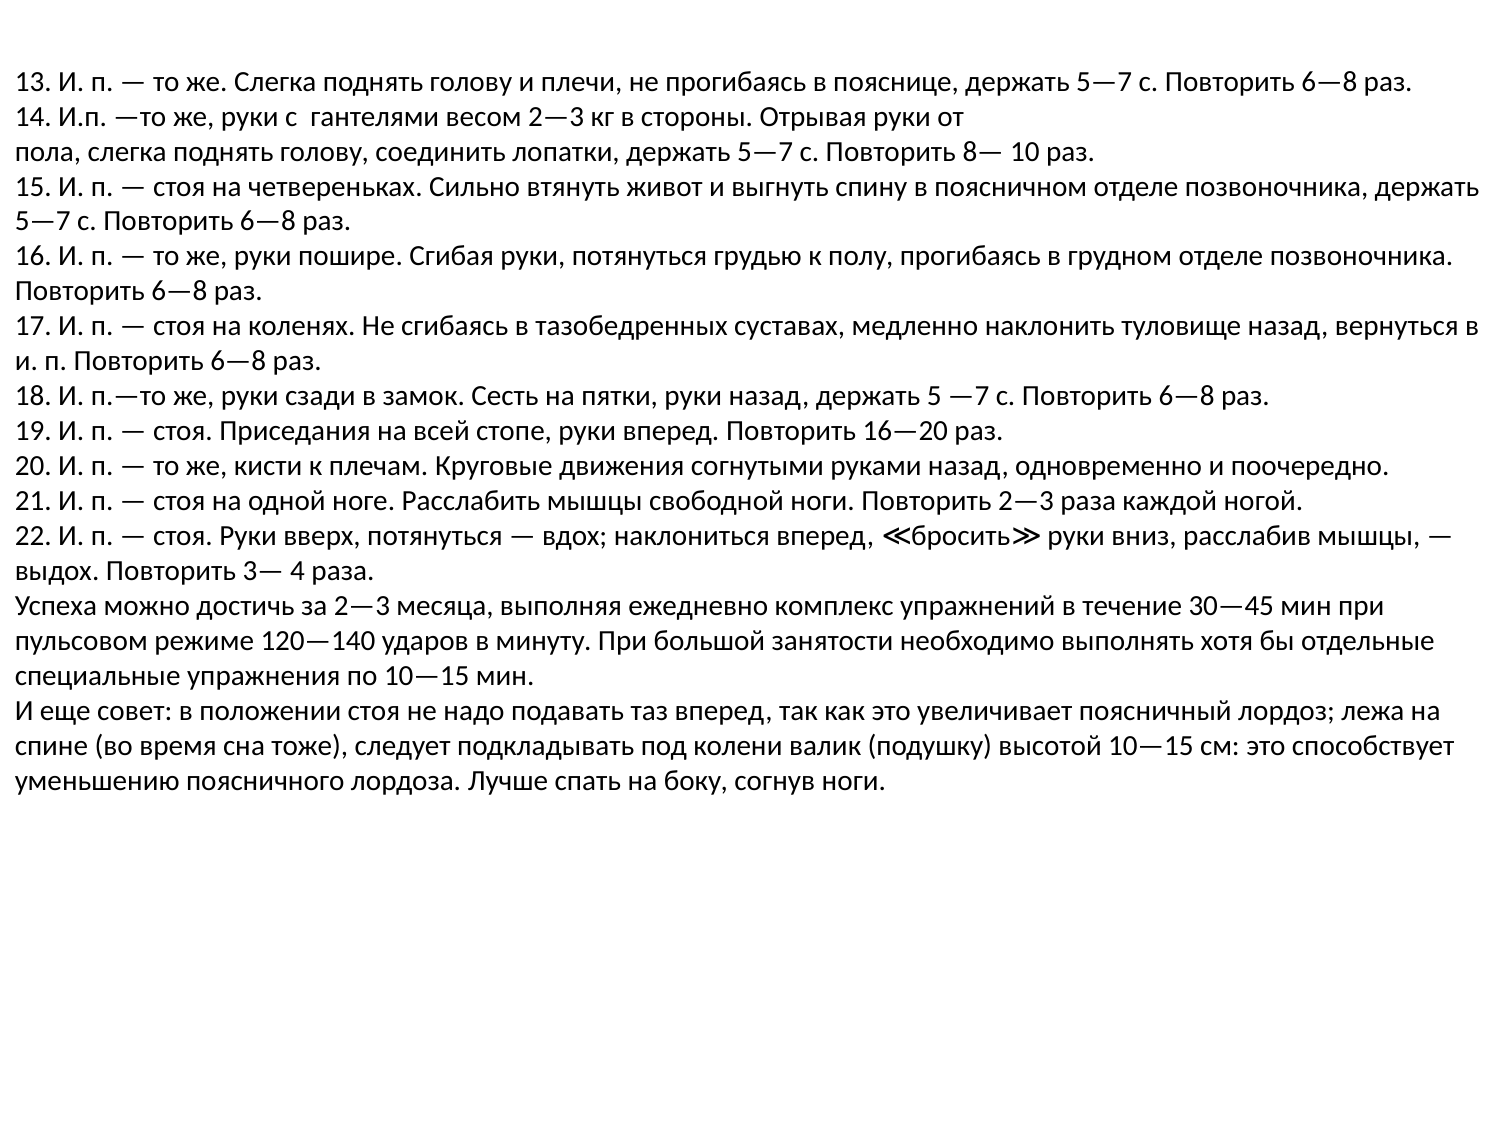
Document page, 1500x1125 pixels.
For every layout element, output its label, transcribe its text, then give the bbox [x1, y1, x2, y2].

text_box 13. И. п. — то же. Слегка поднять голову и плечи, не прогибаясь в пояснице, держать 5—7 с. Повторить 6—8 раз. 14. И.п. —то же, руки с гантелями весом 2—3 кг в стороны. Отрывая руки от пола, слегка поднять голову, соединить лопатки, держать 5—7 с. Повторить 8— 10 раз. 15. И. п. — стоя на четвереньках. Сильно втянуть живот и выгнуть спину в поясничном отделе позвоночника, держать 5—7 с. Повторить 6—8 раз. 16. И. п. — то же, руки пошире. Сгибая руки, потянуться грудью к полу, прогибаясь в грудном отделе позвоночника. Повторить 6—8 раз. 17. И. п. — стоя на коленях. Не сгибаясь в тазобедренных суставах, медленно наклонить туловище назад, вернуться в и. п. Повторить 6—8 раз. 18. И. п.—то же, руки сзади в замок. Сесть на пятки, руки назад, держать 5 —7 с. Повторить 6—8 раз. 19. И. п. — стоя. Приседания на всей стопе, руки вперед. Повторить 16—20 раз. 20. И. п. — то же, кисти к плечам. Круговые движения согнутыми руками назад, одновременно и поочередно. 21. И. п. — стоя на одной ноге. Расслабить мышцы свободной ноги. Повторить 2—3 раза каждой ногой. 22. И. п. — стоя. Руки вверх, потянуться — вдох; наклониться вперед, ≪бросить≫ руки вниз, расслабив мышцы, — выдох. Повторить 3— 4 раза. Успеха можно достичь за 2—3 месяца, выполняя ежедневно комплекс упражнений в течение 30—45 мин при пульсовом режиме 120—140 ударов в минуту. При большой занятости необходимо выполнять хотя бы отдельные специальные упражнения по 10—15 мин. И еще совет: в положении стоя не надо подавать таз вперед, так как это увеличивает поясничный лордоз; лежа на спине (во время сна тоже), следует подкладывать под колени валик (подушку) высотой 10—15 см: это способствует уменьшению поясничного лордоза. Лучше спать на боку, согнув ноги. [0, 54, 1500, 874]
